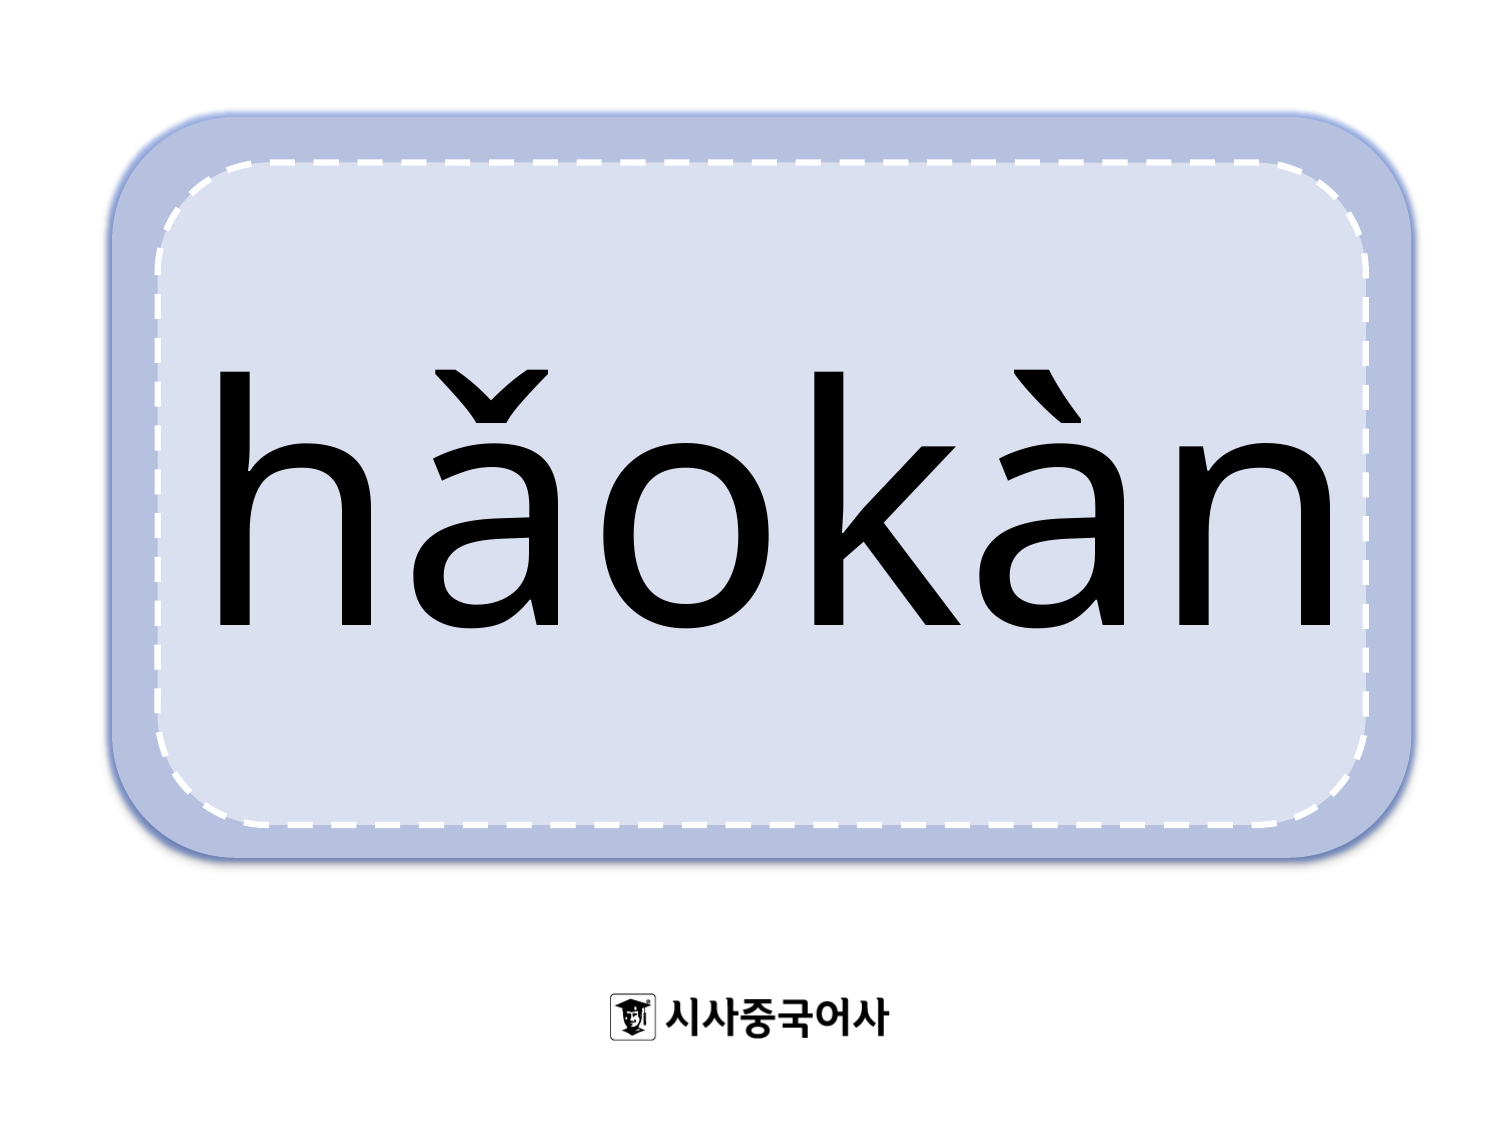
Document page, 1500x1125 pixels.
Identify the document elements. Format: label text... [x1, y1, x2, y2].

text_box hǎokàn [171, 160, 1380, 824]
picture [602, 987, 898, 1047]
